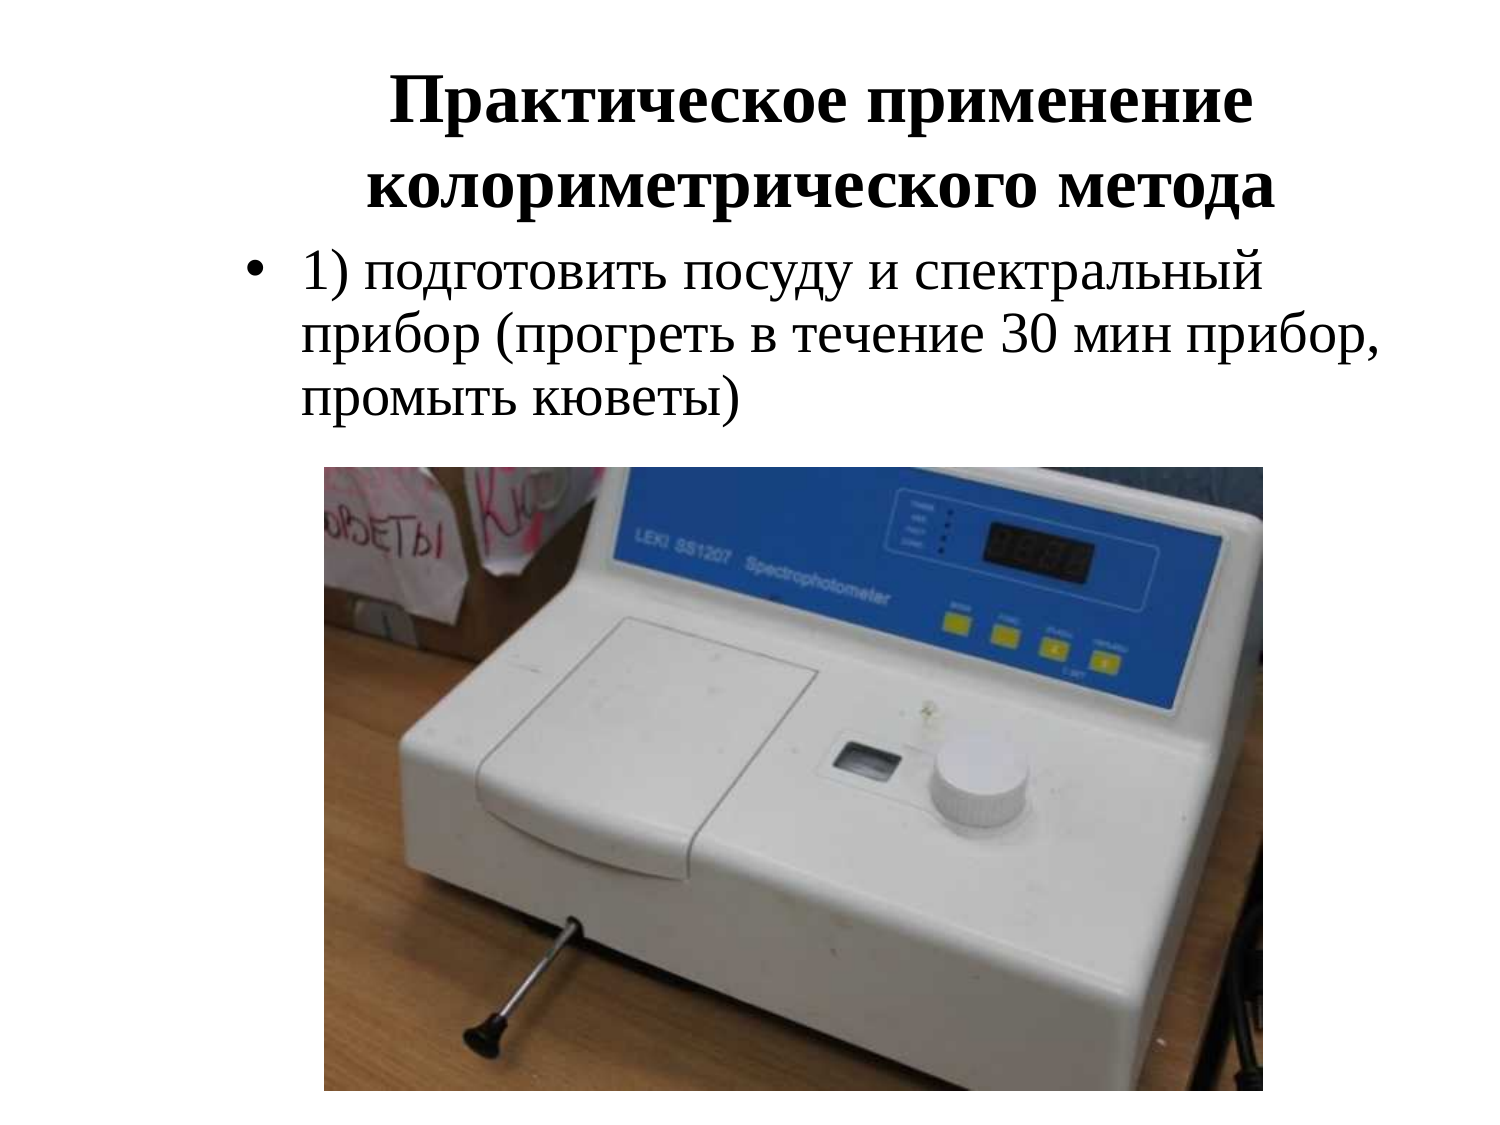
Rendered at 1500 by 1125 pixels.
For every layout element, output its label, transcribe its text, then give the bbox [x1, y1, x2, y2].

title Практическое применение колориметрического метода [206, 42, 1437, 231]
picture [324, 467, 1263, 1091]
list 1) подготовить посуду и спектральный прибор (прогреть в течение 30 мин прибор, промыть кюветы) [230, 231, 1461, 740]
